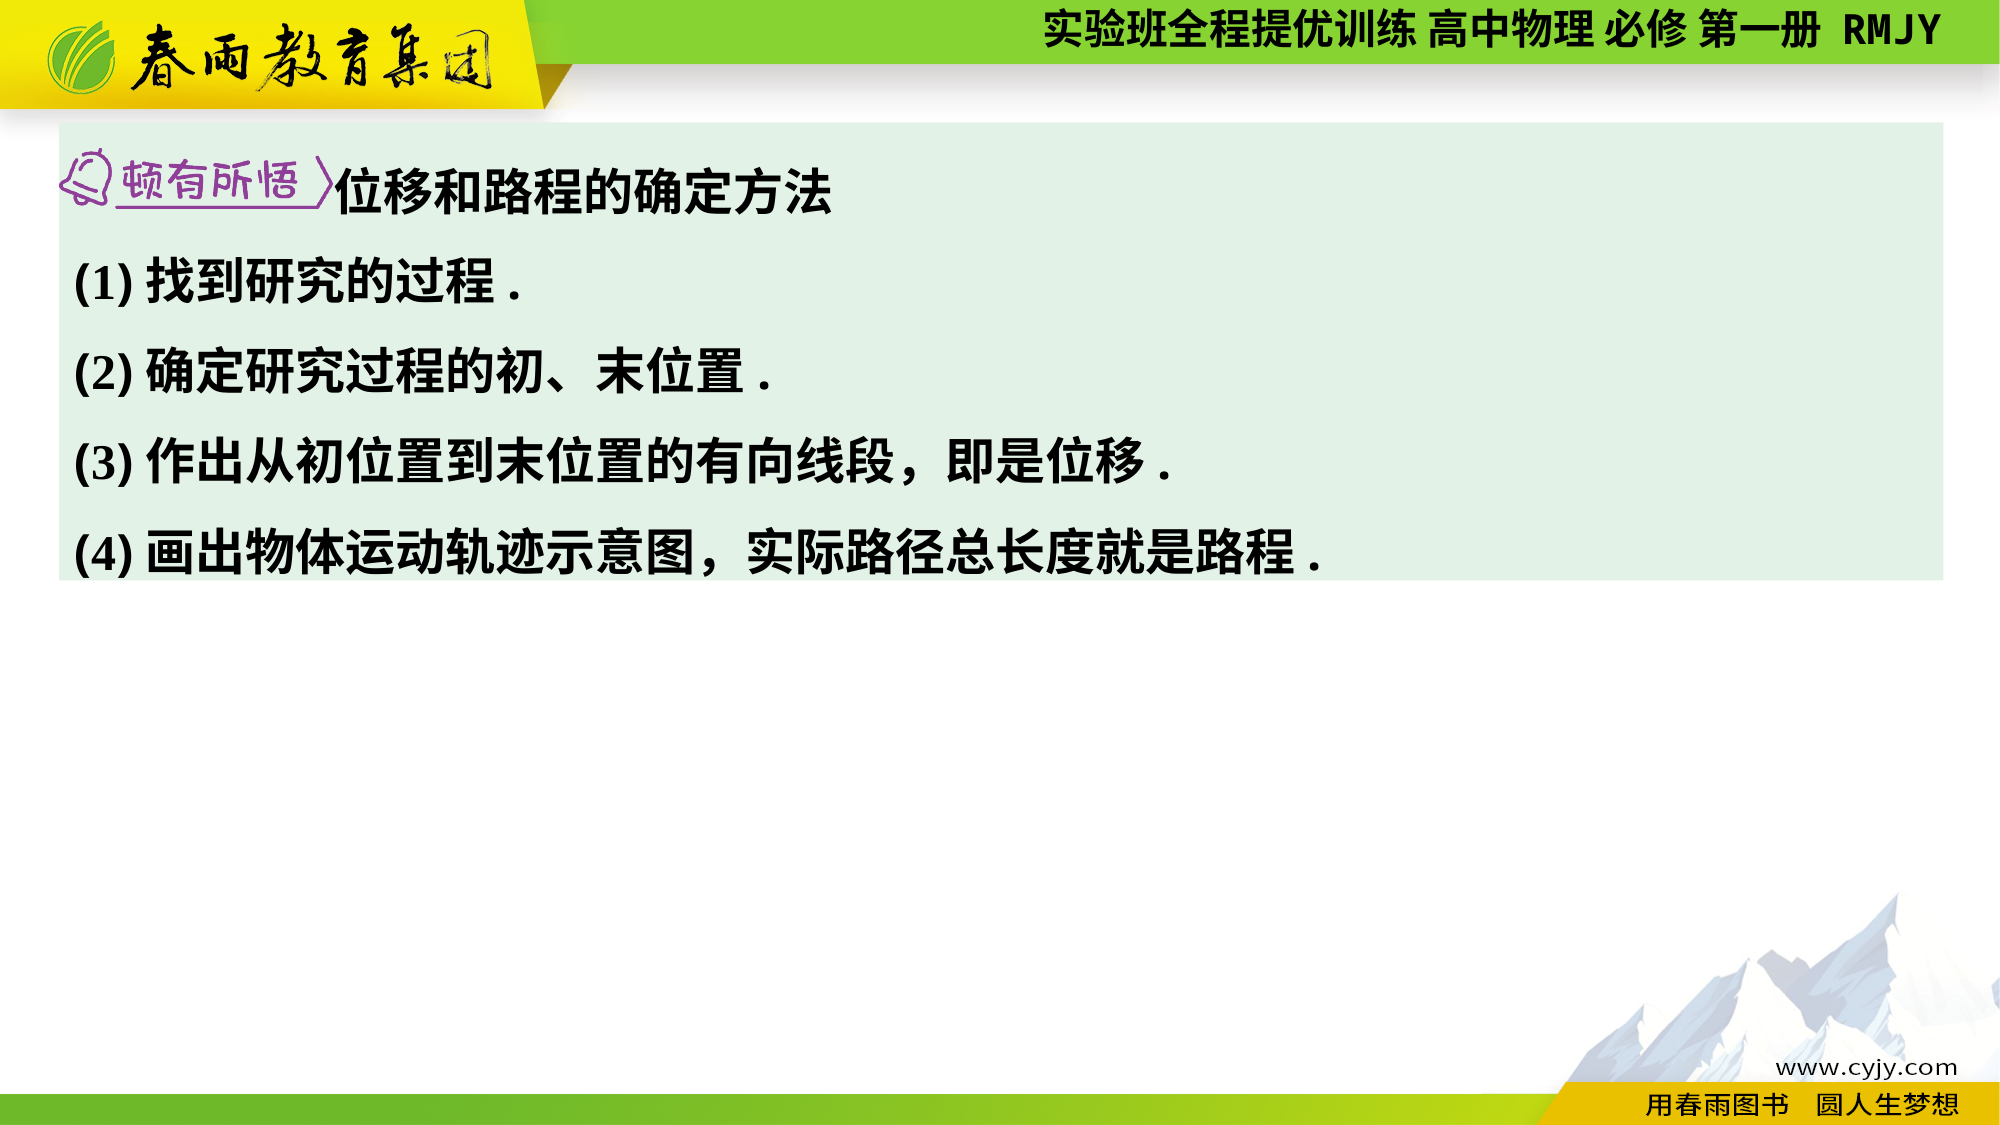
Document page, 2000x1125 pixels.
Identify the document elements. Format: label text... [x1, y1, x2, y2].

picture [0, 0, 2000, 1125]
list 位移和路程的确定方法 (1)找到研究的过程. (2)确定研究过程的初、末位置. (3)作出从初位置到末位置的有向线段，即是位移. (4)画出物体运动轨迹示意图，实际路径总长度就是路程. [59, 122, 1944, 581]
